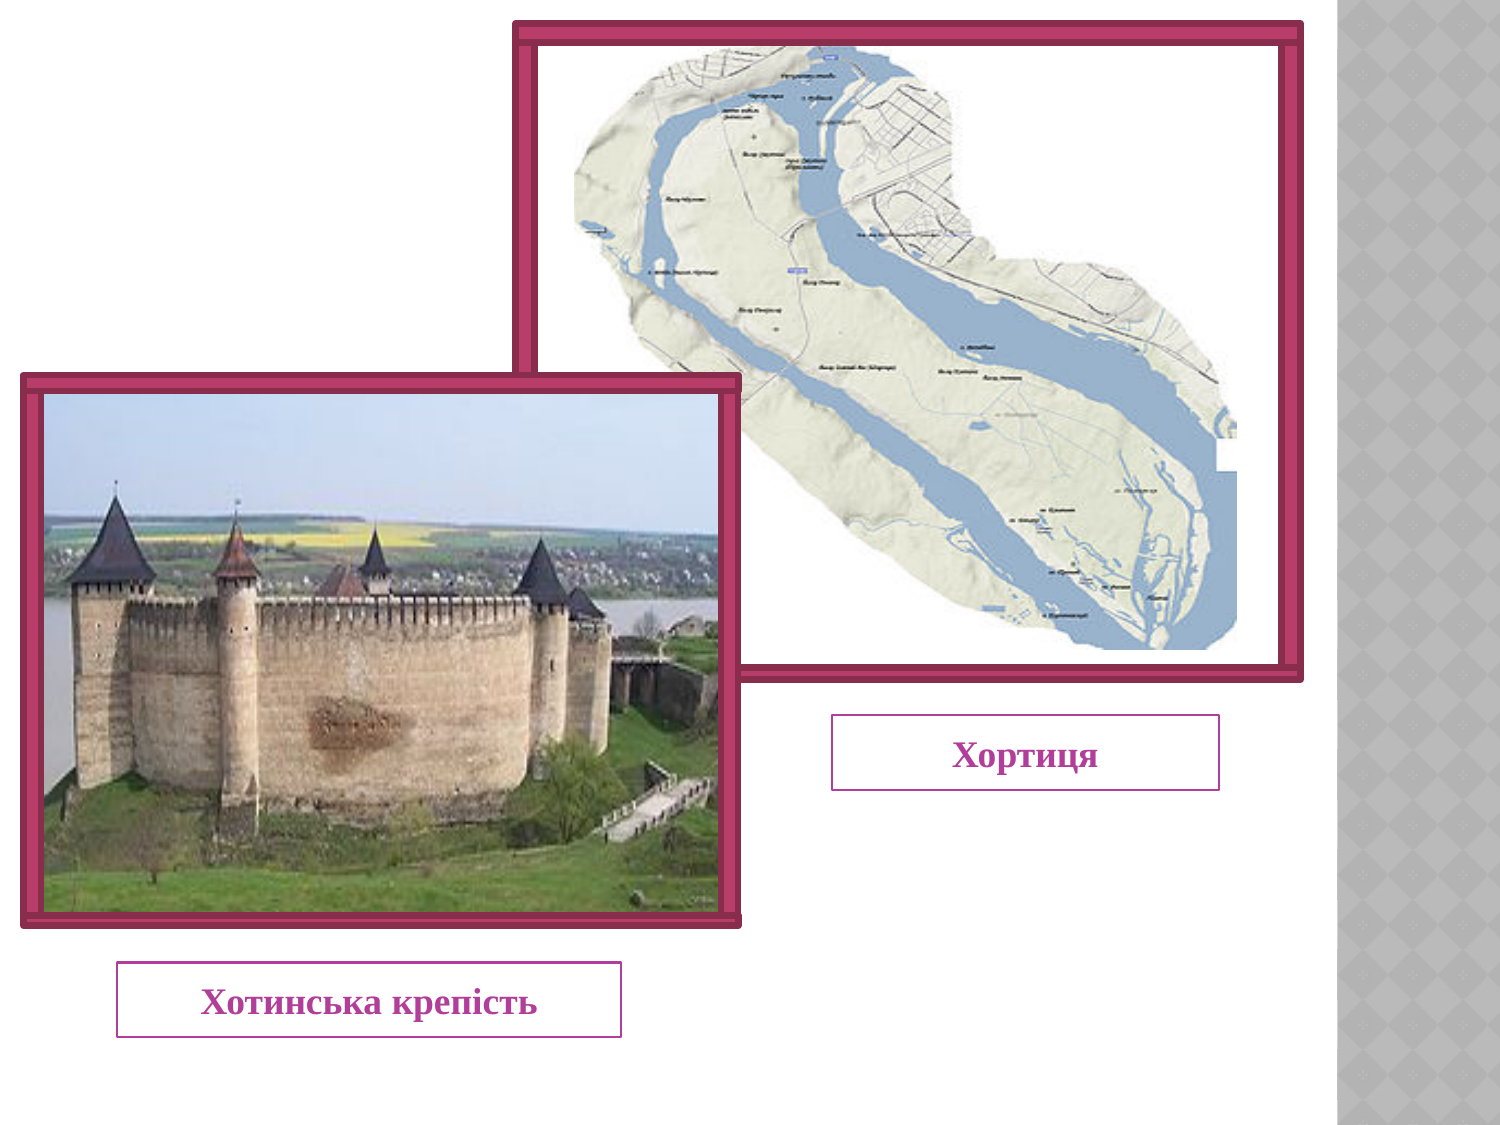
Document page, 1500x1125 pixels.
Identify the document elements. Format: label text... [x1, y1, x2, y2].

list Хортиця [831, 714, 1220, 791]
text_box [23, 374, 739, 927]
picture [573, 46, 1237, 650]
list Хотинська крепість [116, 961, 622, 1038]
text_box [515, 23, 1302, 681]
